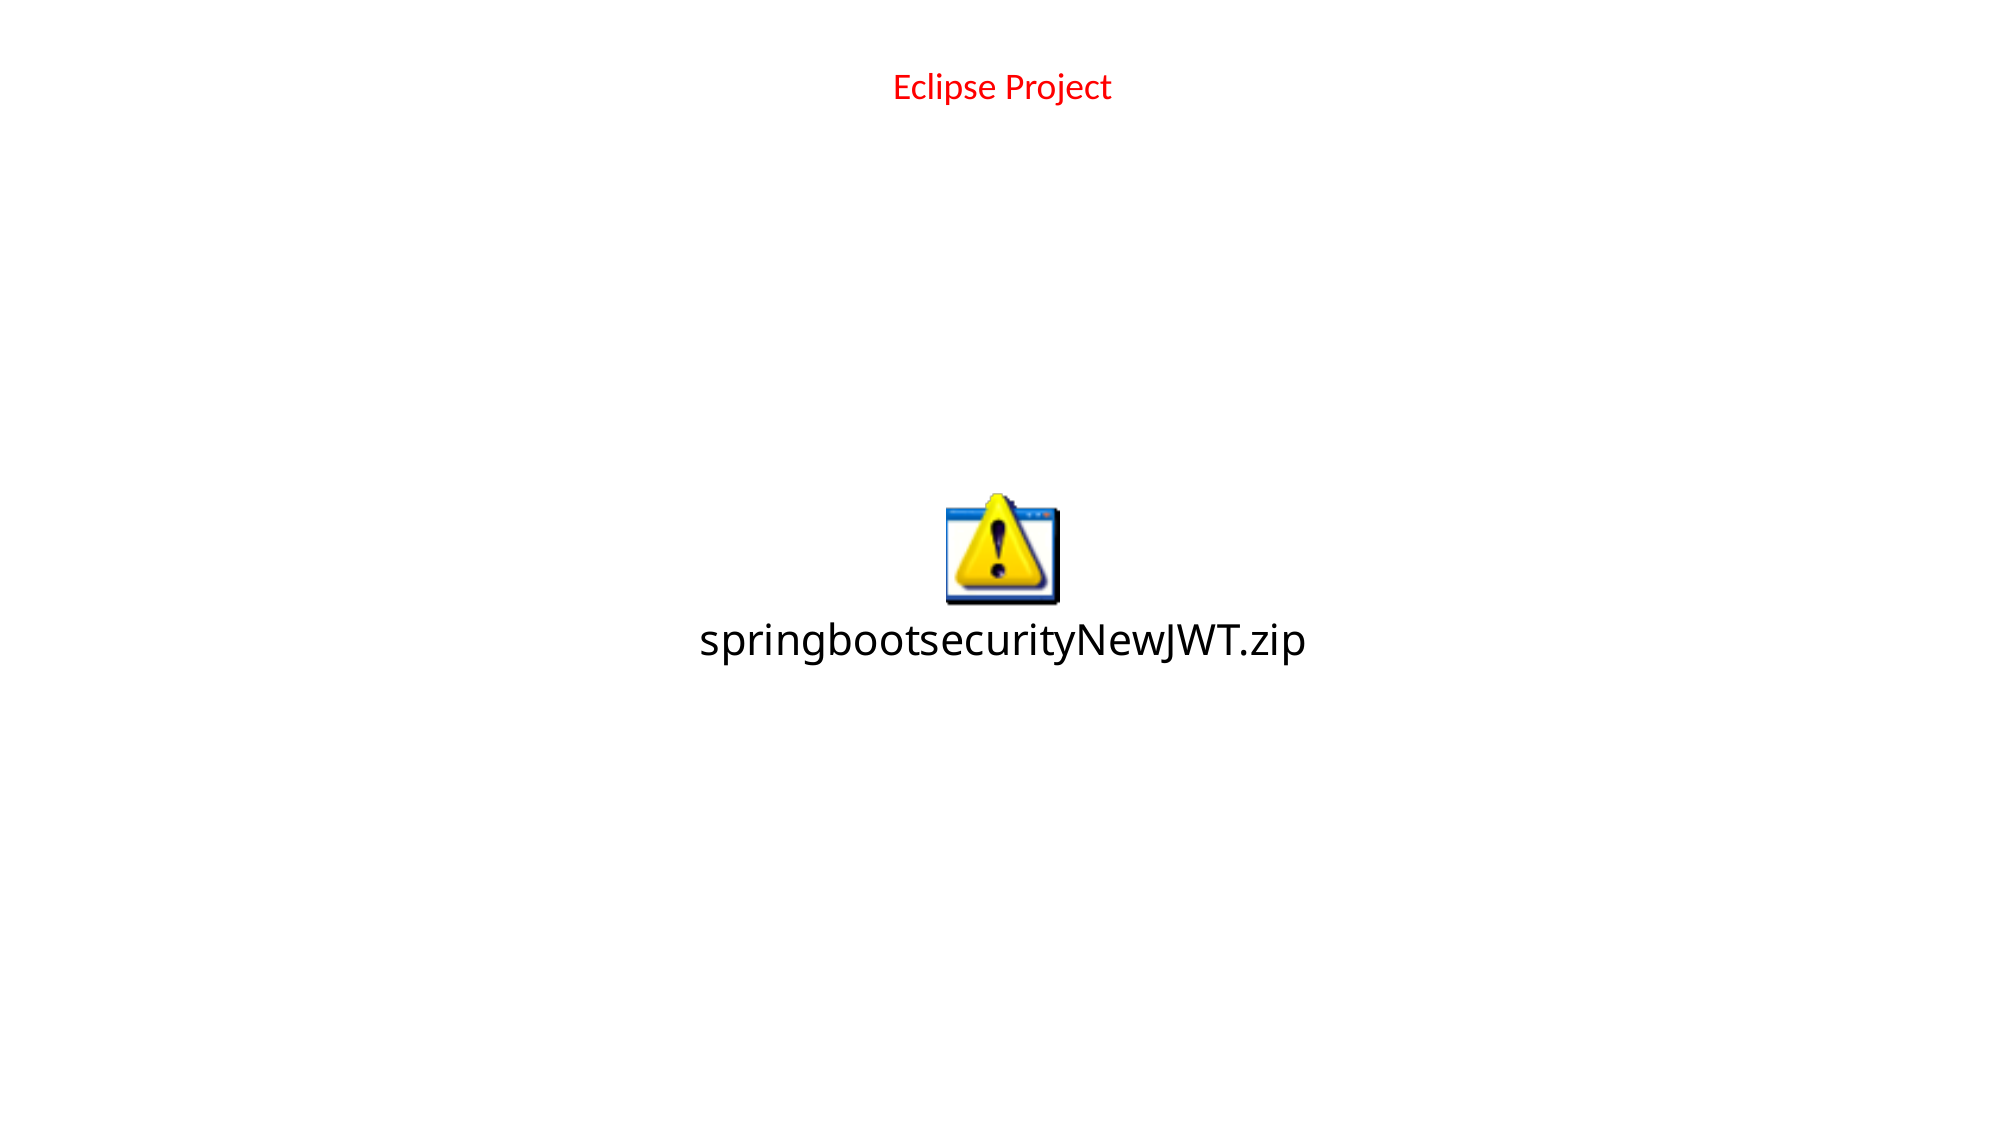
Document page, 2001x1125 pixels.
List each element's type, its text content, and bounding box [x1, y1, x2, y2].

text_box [643, 492, 1363, 689]
text_box Eclipse Project [481, 48, 1525, 120]
